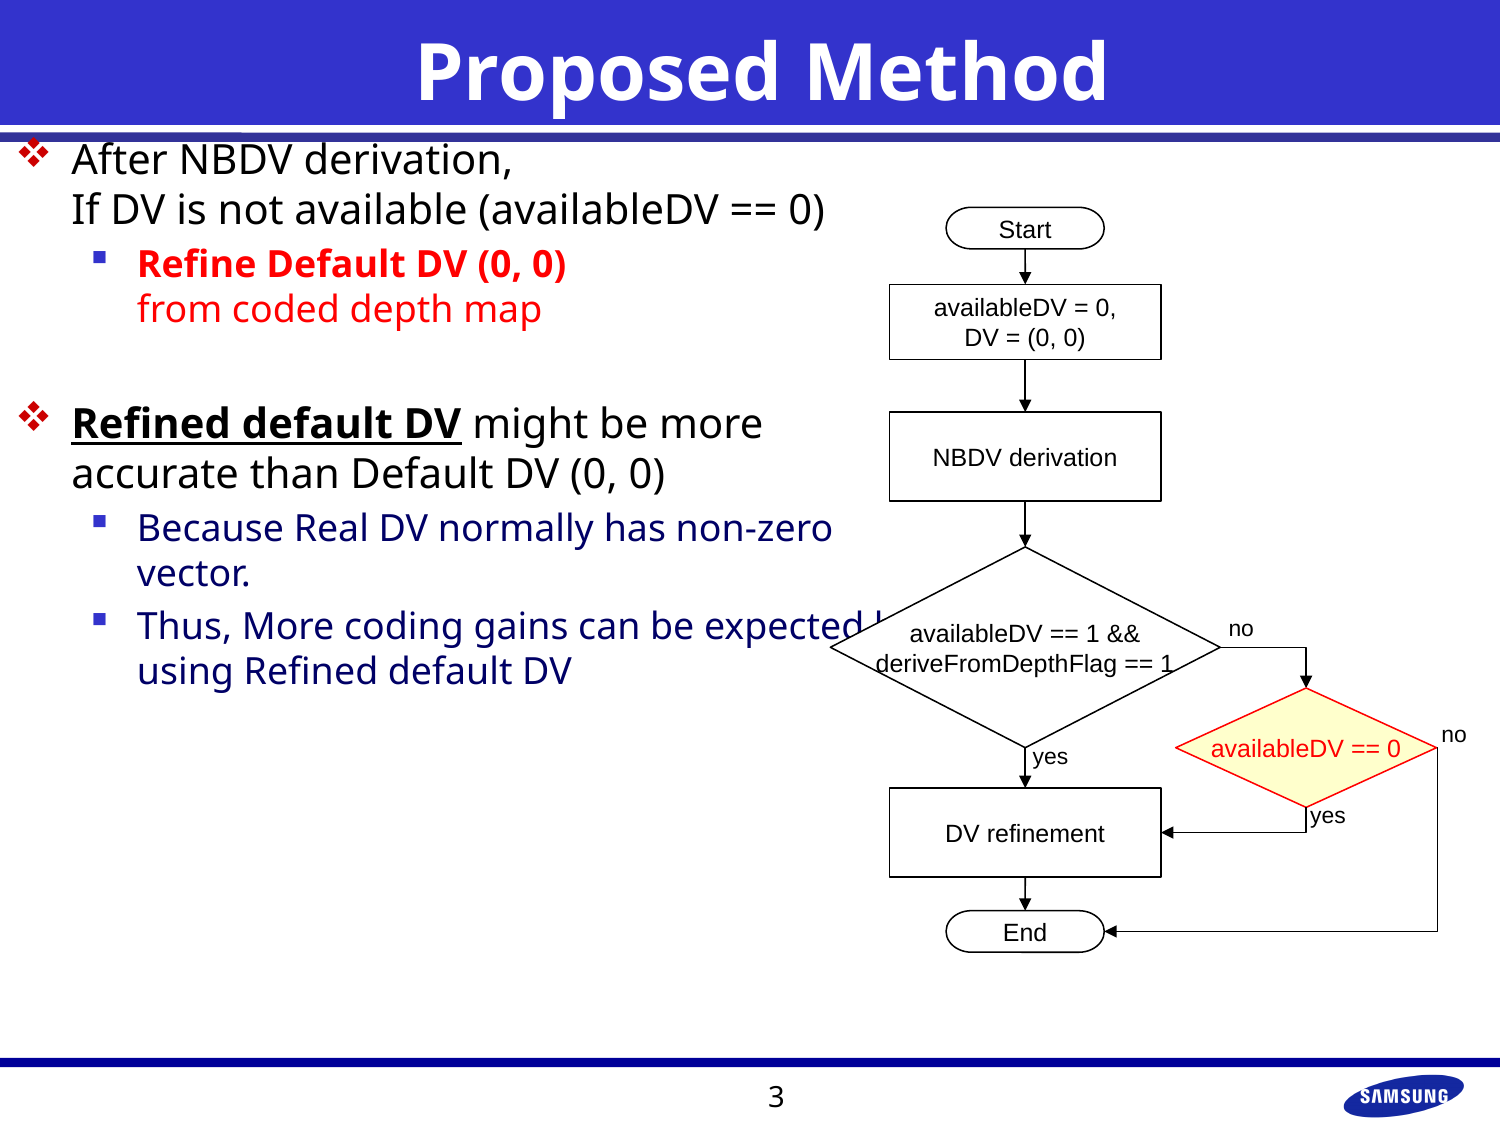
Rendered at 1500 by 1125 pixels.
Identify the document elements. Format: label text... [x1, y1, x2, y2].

text_box End [946, 910, 1103, 953]
text_box yes [1017, 734, 1084, 777]
title Proposed Method [87, 12, 1438, 126]
text_box NBDV derivation [889, 412, 1162, 502]
list After NBDV derivation, If DV is not available (availableDV == 0) Refine Default DV (0, 0) from coded depth map Refined default DV might be more accurate than Default DV (0, 0) Because Real DV normally has non-zero vector. Thus, More coding gains can be expected by using Refined default DV [0, 125, 947, 1038]
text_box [1104, 747, 1437, 932]
slide_number 3 [662, 1070, 801, 1121]
text_box availableDV = 0, DV = (0, 0) [889, 284, 1162, 360]
text_box no [1426, 712, 1482, 755]
picture [1341, 1072, 1466, 1121]
text_box availableDV == 0 [1179, 689, 1426, 746]
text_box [1219, 647, 1307, 689]
text_box Start [946, 207, 1105, 249]
text_box no [1213, 605, 1269, 649]
text_box availableDV == 1 && deriveFromDepthFlag == 1 [830, 548, 1215, 744]
text_box DV refinement [889, 788, 1098, 878]
